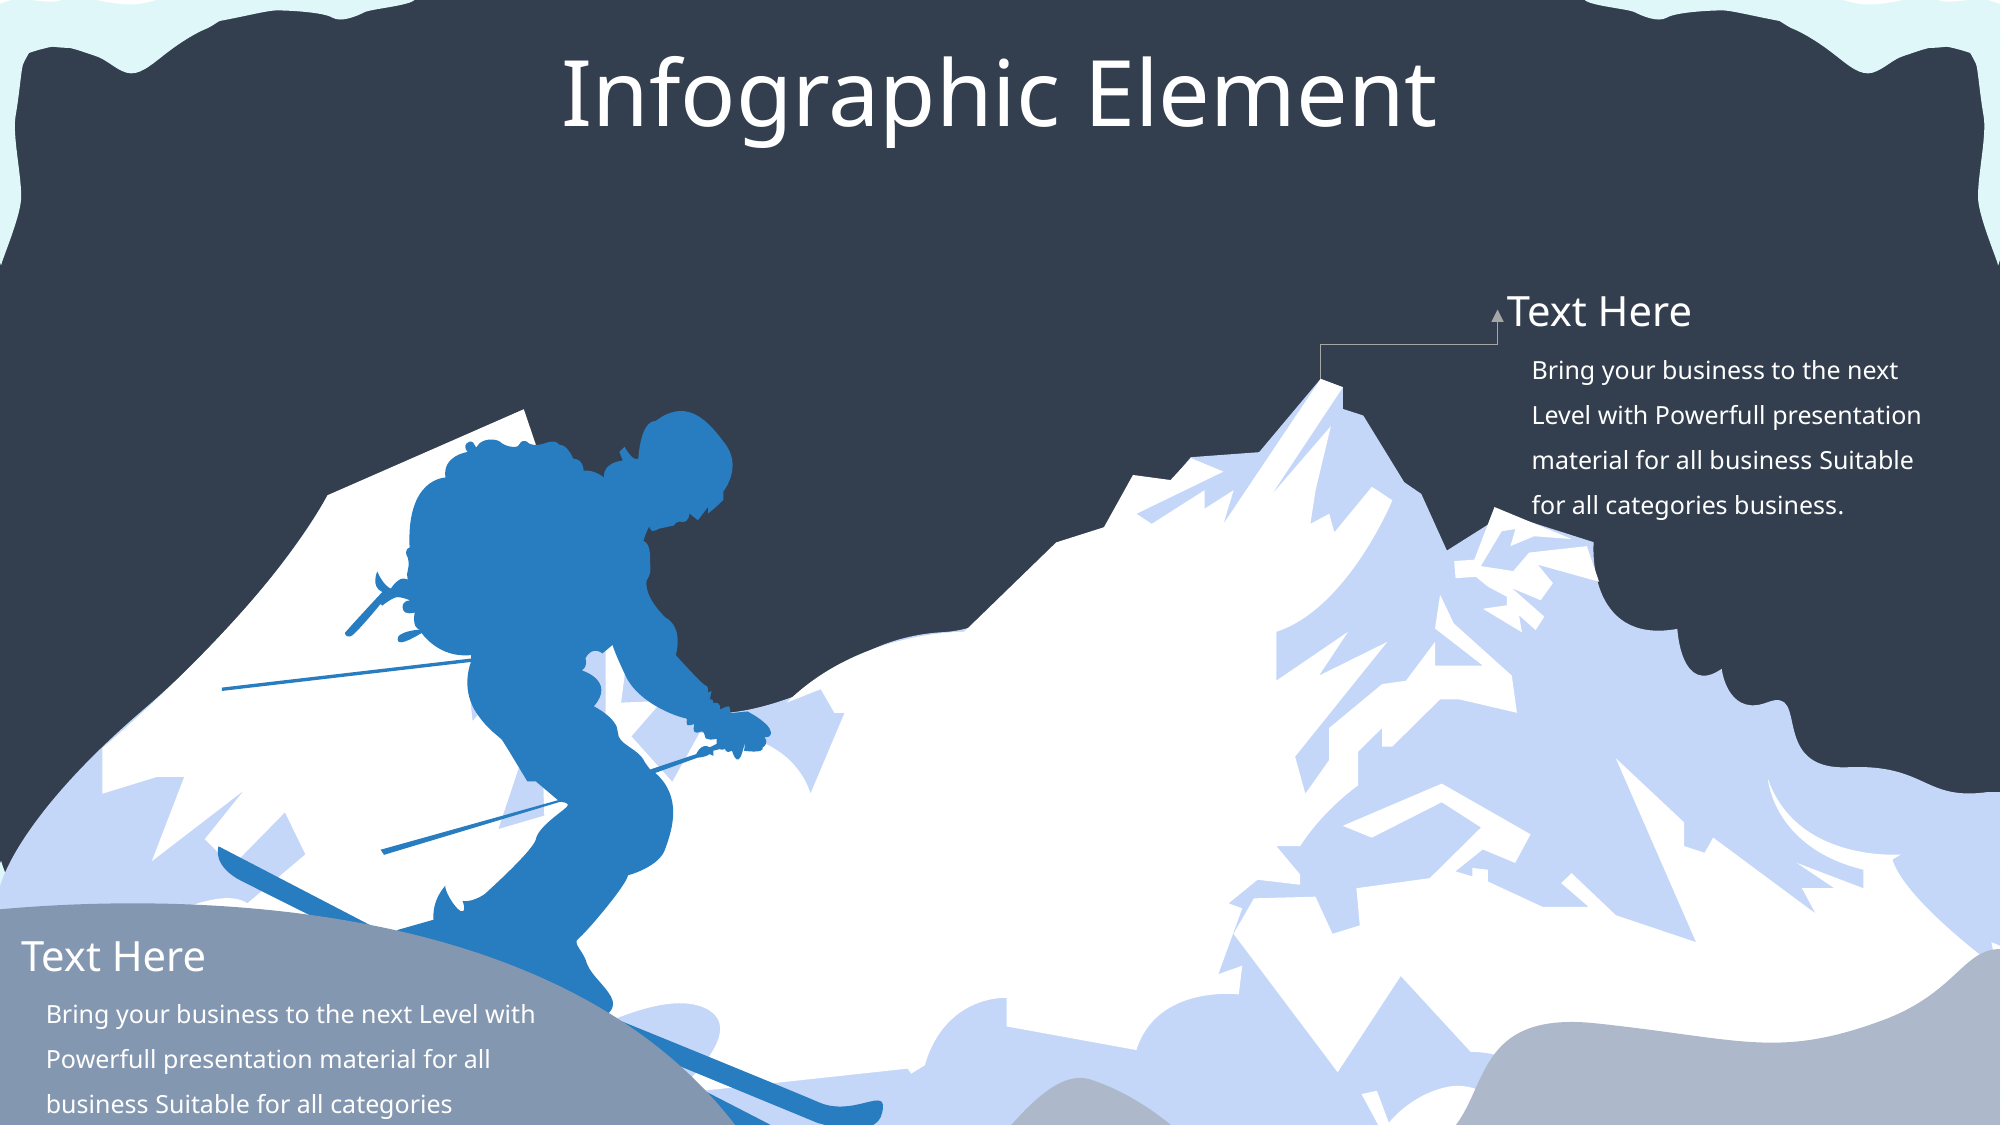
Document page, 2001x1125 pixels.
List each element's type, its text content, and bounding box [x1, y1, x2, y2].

text_box Text Here [1492, 277, 1707, 343]
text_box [0, 378, 2000, 1125]
text_box Infographic Element [546, 27, 1454, 153]
text_box Bring your business to the next Level with Powerfull presentation material for all business Suitable for all categories business. [1516, 332, 1966, 378]
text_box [1320, 309, 1498, 379]
